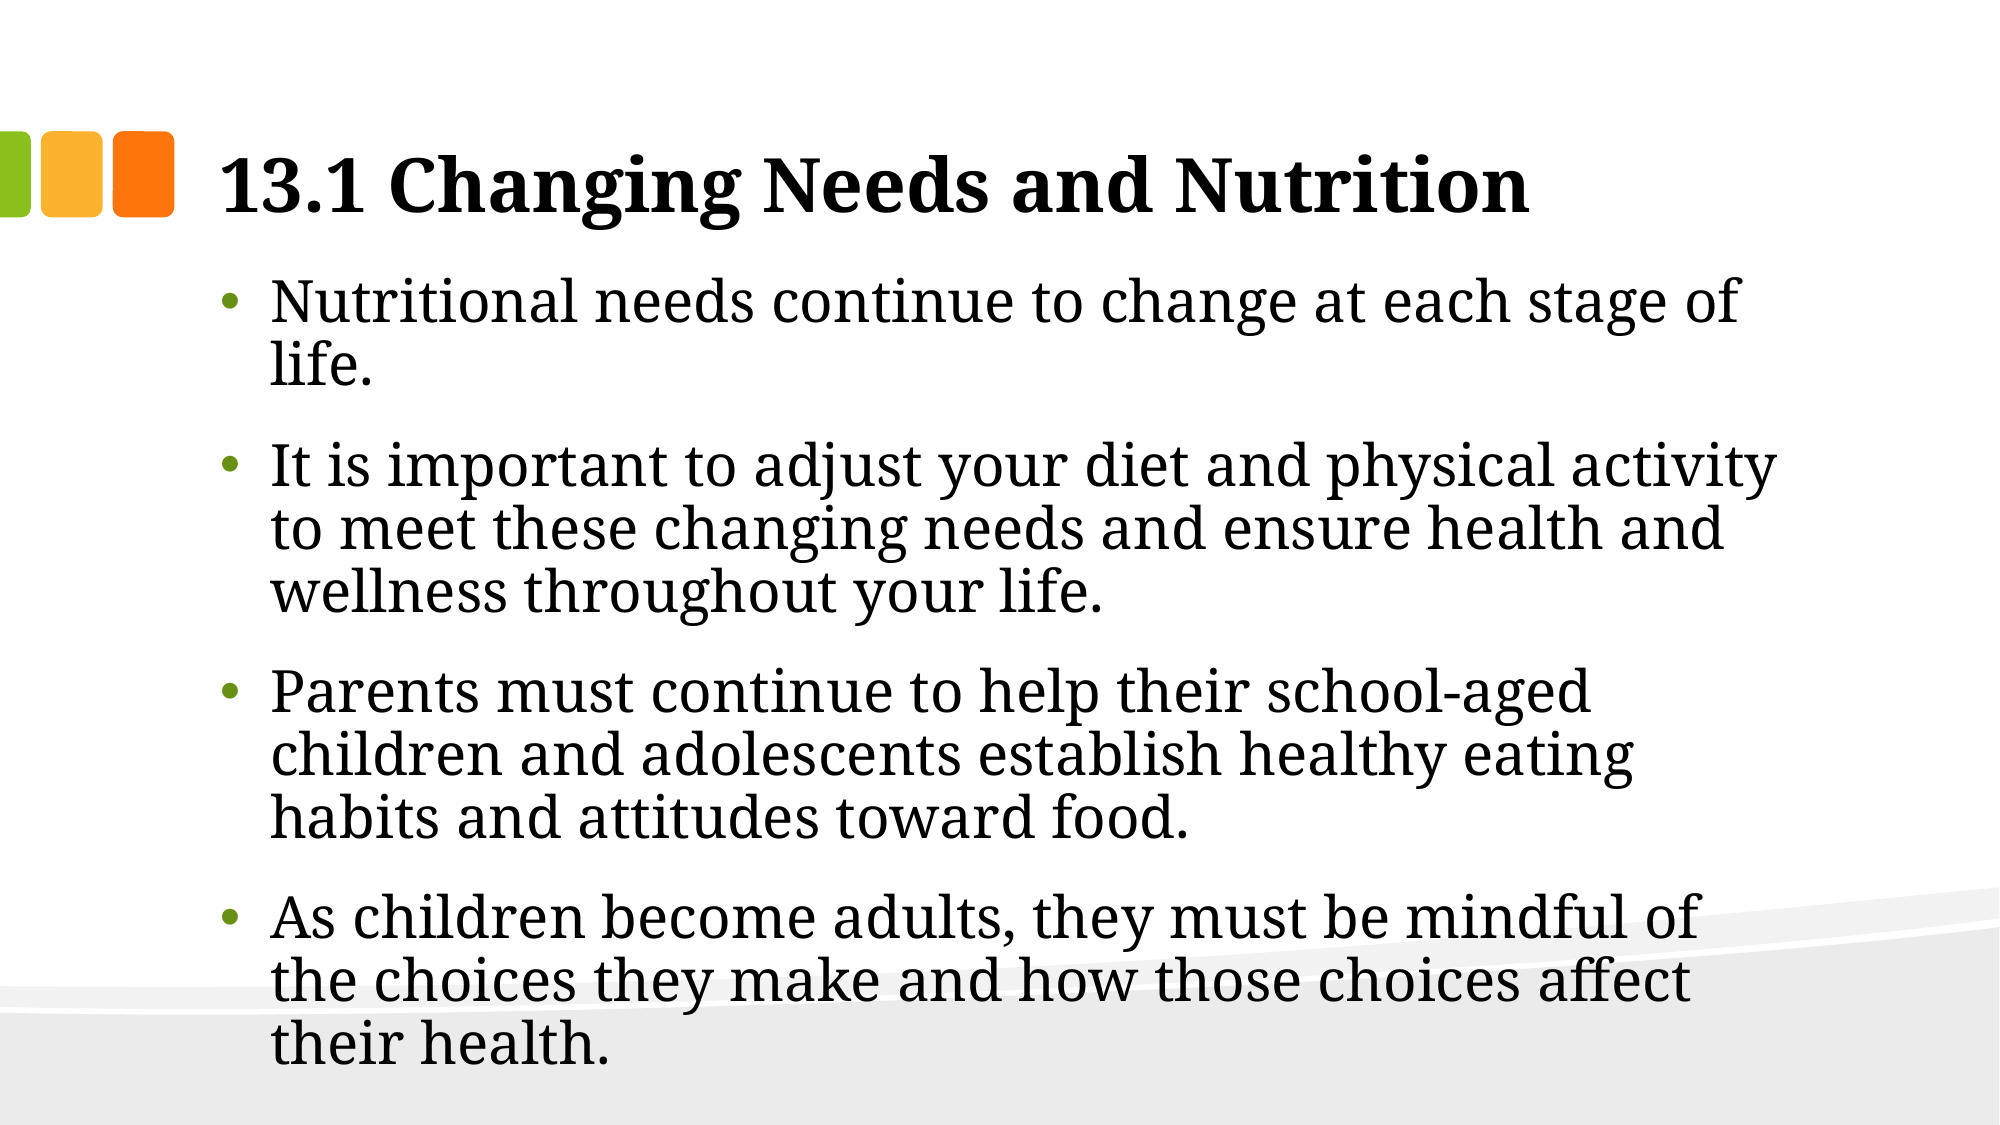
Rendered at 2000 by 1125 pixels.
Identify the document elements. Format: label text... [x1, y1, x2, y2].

title 13.1 Changing Needs and Nutrition [199, 24, 1800, 238]
list Nutritional needs continue to change at each stage of life. It is important to adjust your diet and physical activity to meet these changing needs and ensure health and wellness throughout your life. Parents must continue to help their school-aged children and adolescents establish healthy eating habits and attitudes toward food. As children become adults, they must be mindful of the choices they make and how those choices affect their health. [199, 262, 1800, 1013]
